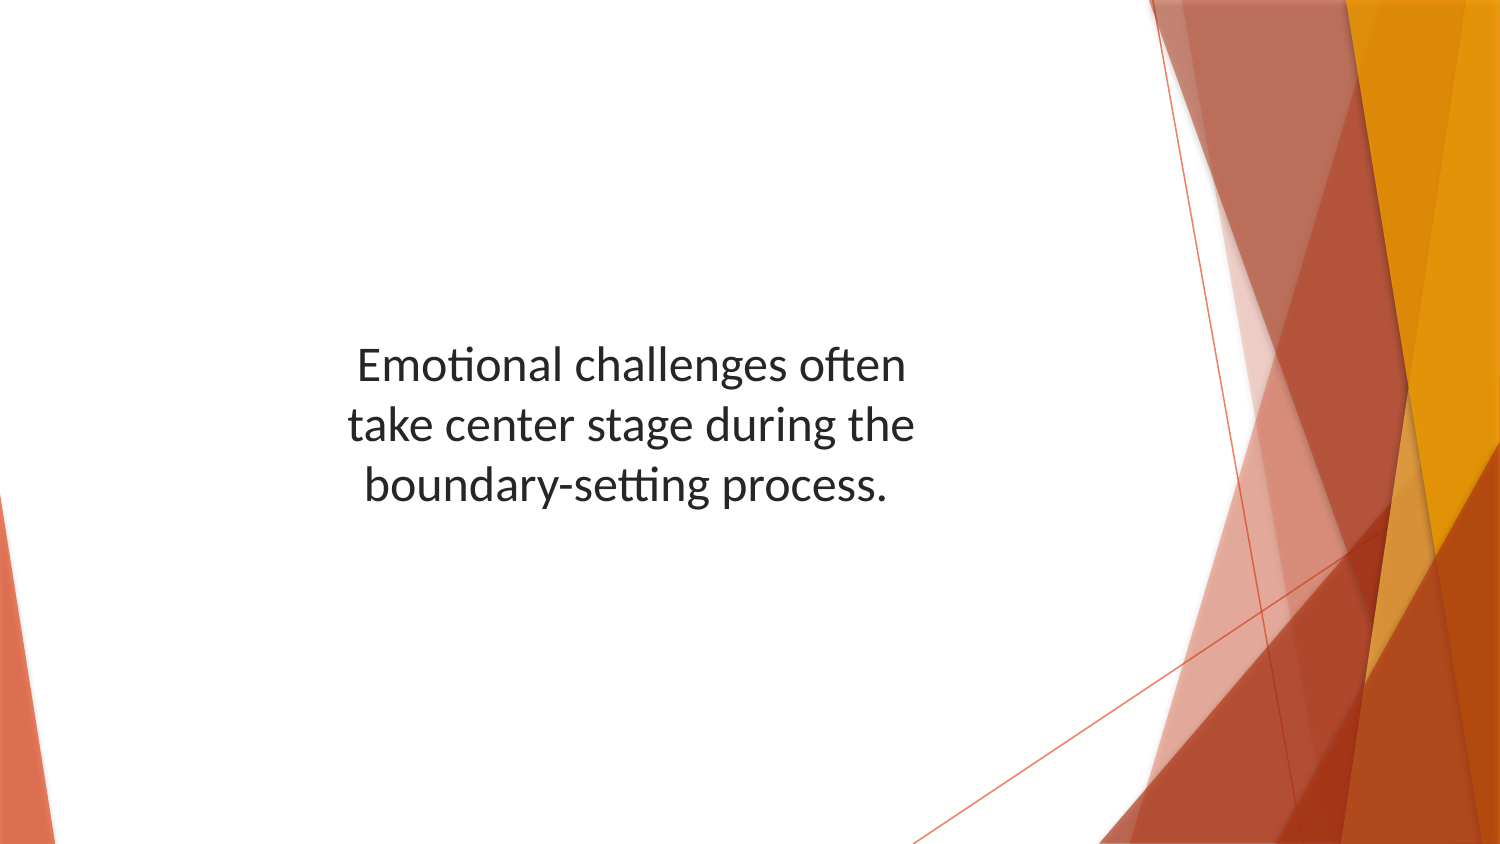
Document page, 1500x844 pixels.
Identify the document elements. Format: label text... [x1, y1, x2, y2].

list Emotional challenges often take center stage during the boundary-setting process. [301, 197, 963, 647]
